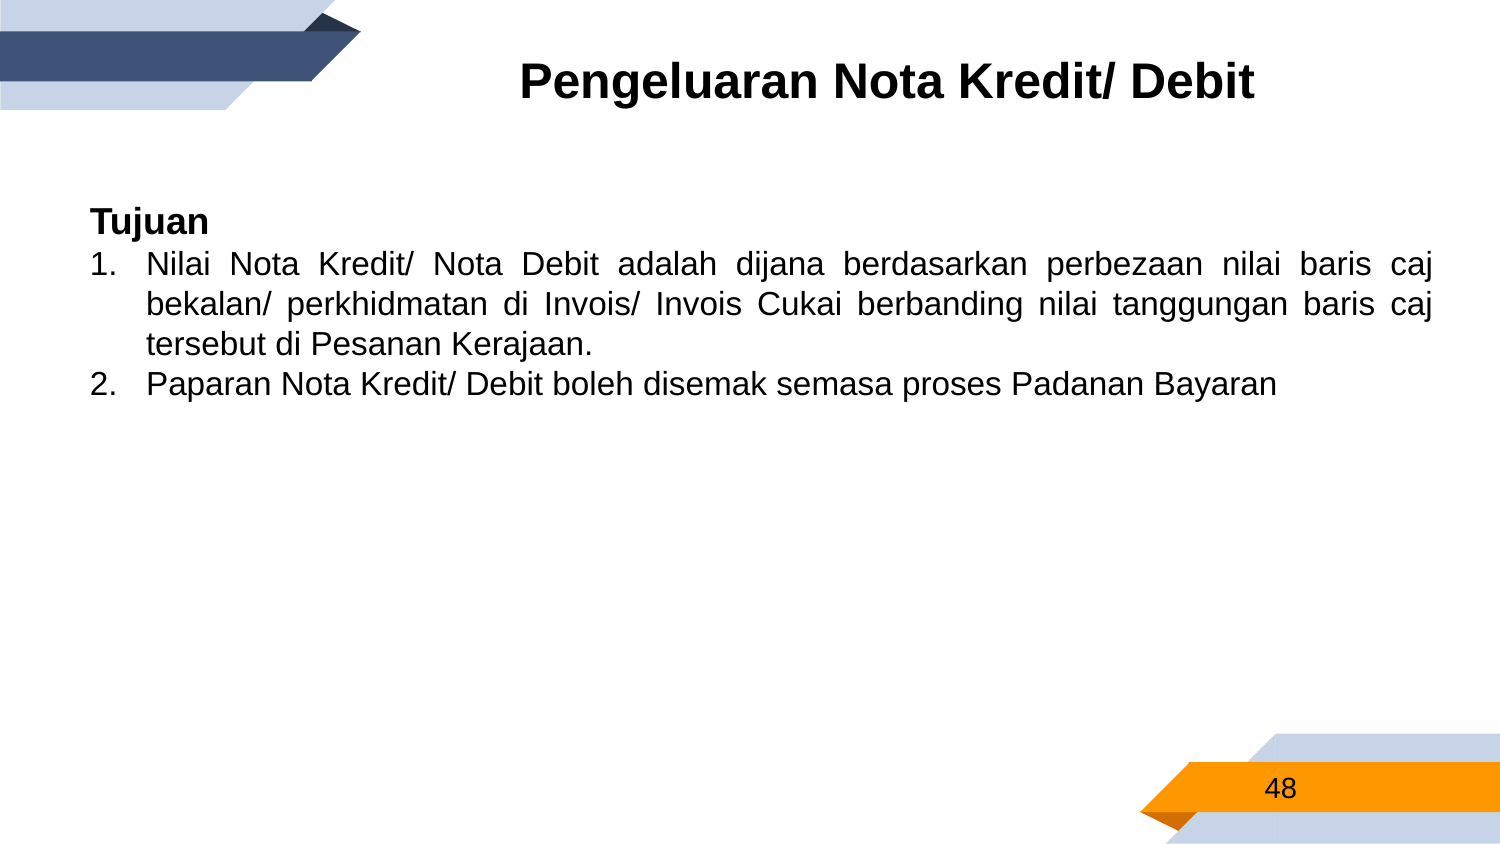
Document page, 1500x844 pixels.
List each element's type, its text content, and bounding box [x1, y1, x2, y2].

text_box Pengeluaran Nota Kredit/ Debit [323, 45, 1452, 111]
slide_number 48 [1249, 760, 1494, 813]
text_box Tujuan Nilai Nota Kredit/ Nota Debit adalah dijana berdasarkan perbezaan nilai baris caj bekalan/ perkhidmatan di Invois/ Invois Cukai berbanding nilai tanggungan baris caj tersebut di Pesanan Kerajaan. Paparan Nota Kredit/ Debit boleh disemak semasa proses Padanan Bayaran [75, 190, 1450, 490]
